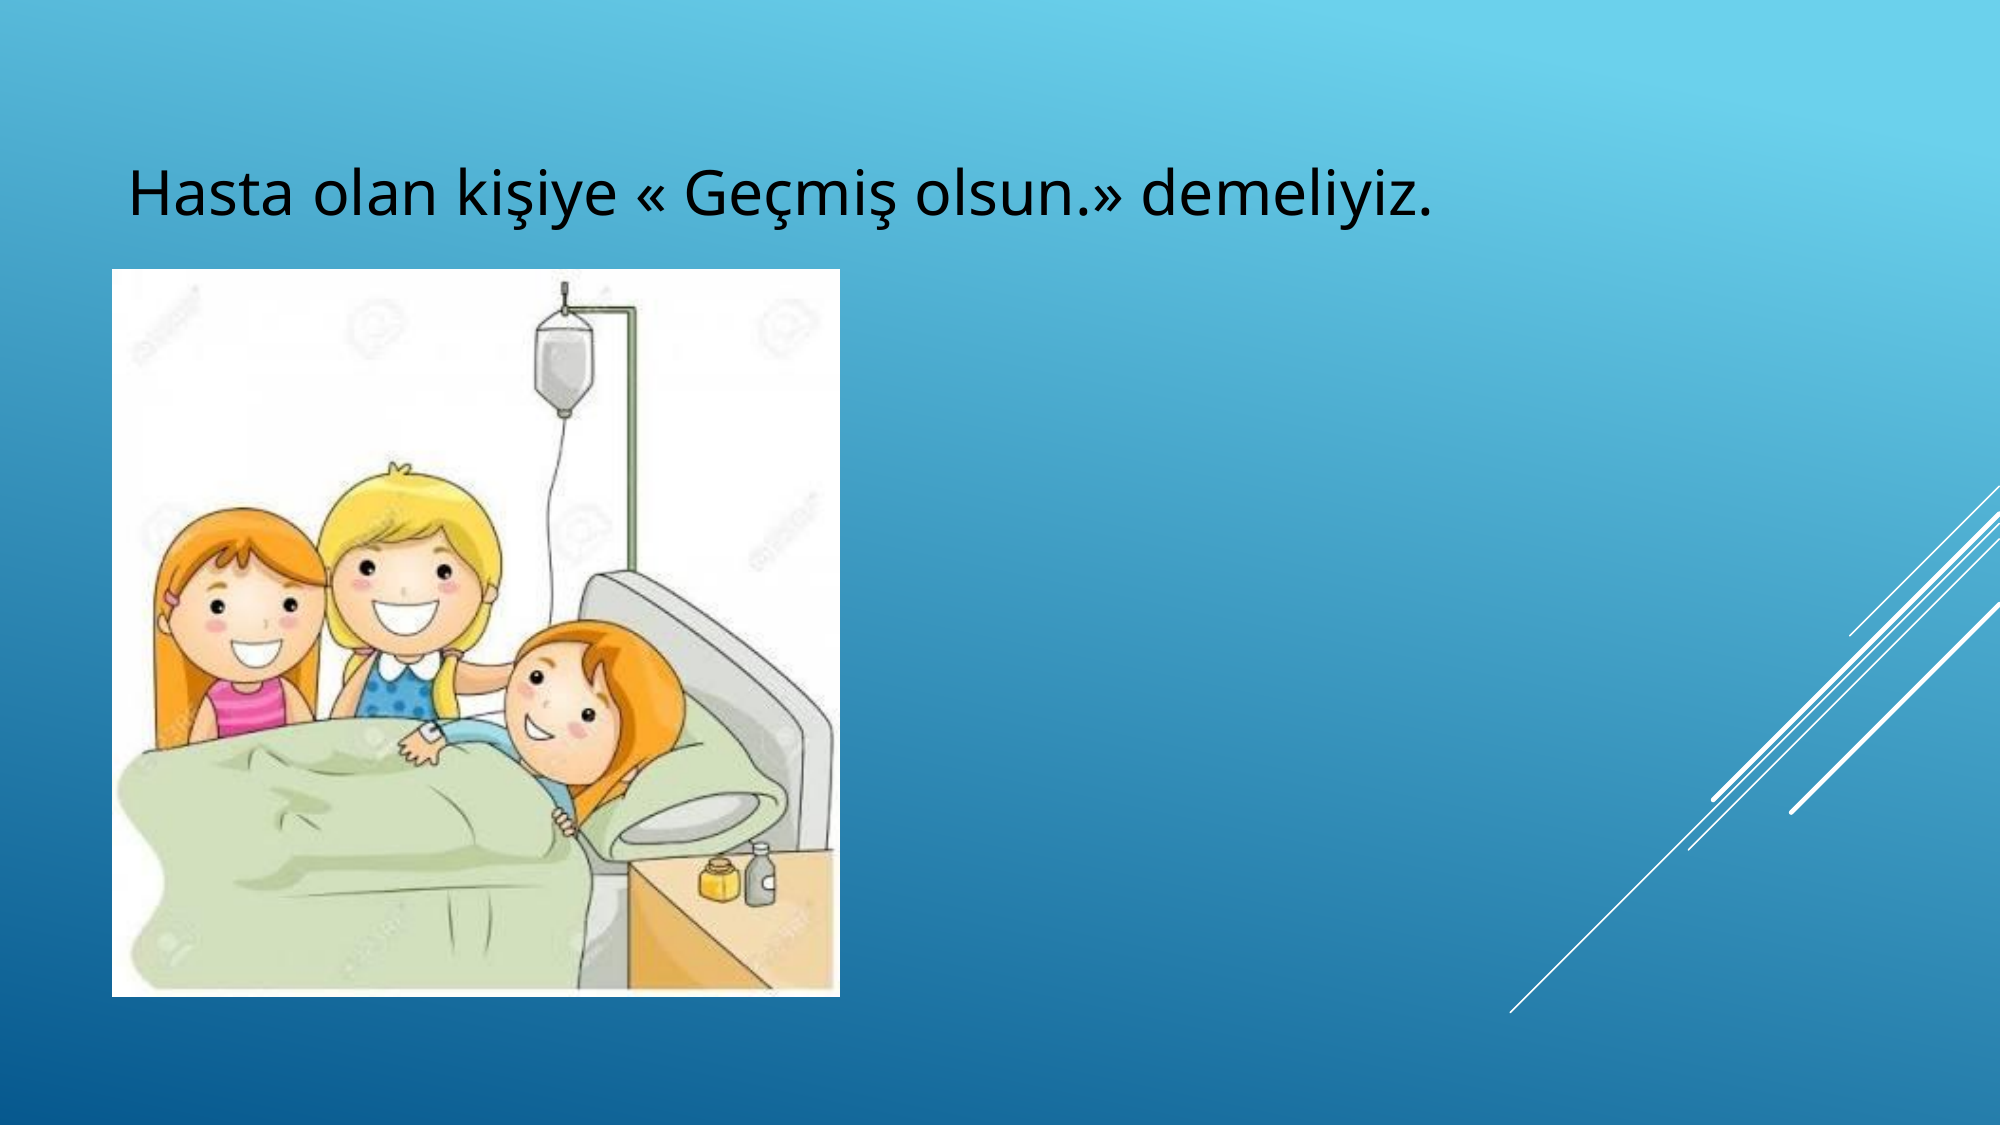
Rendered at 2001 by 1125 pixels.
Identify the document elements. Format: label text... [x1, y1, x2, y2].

list Hasta olan kişiye « Geçmiş olsun.» demeliyiz. [112, 112, 1513, 270]
picture [111, 269, 840, 997]
